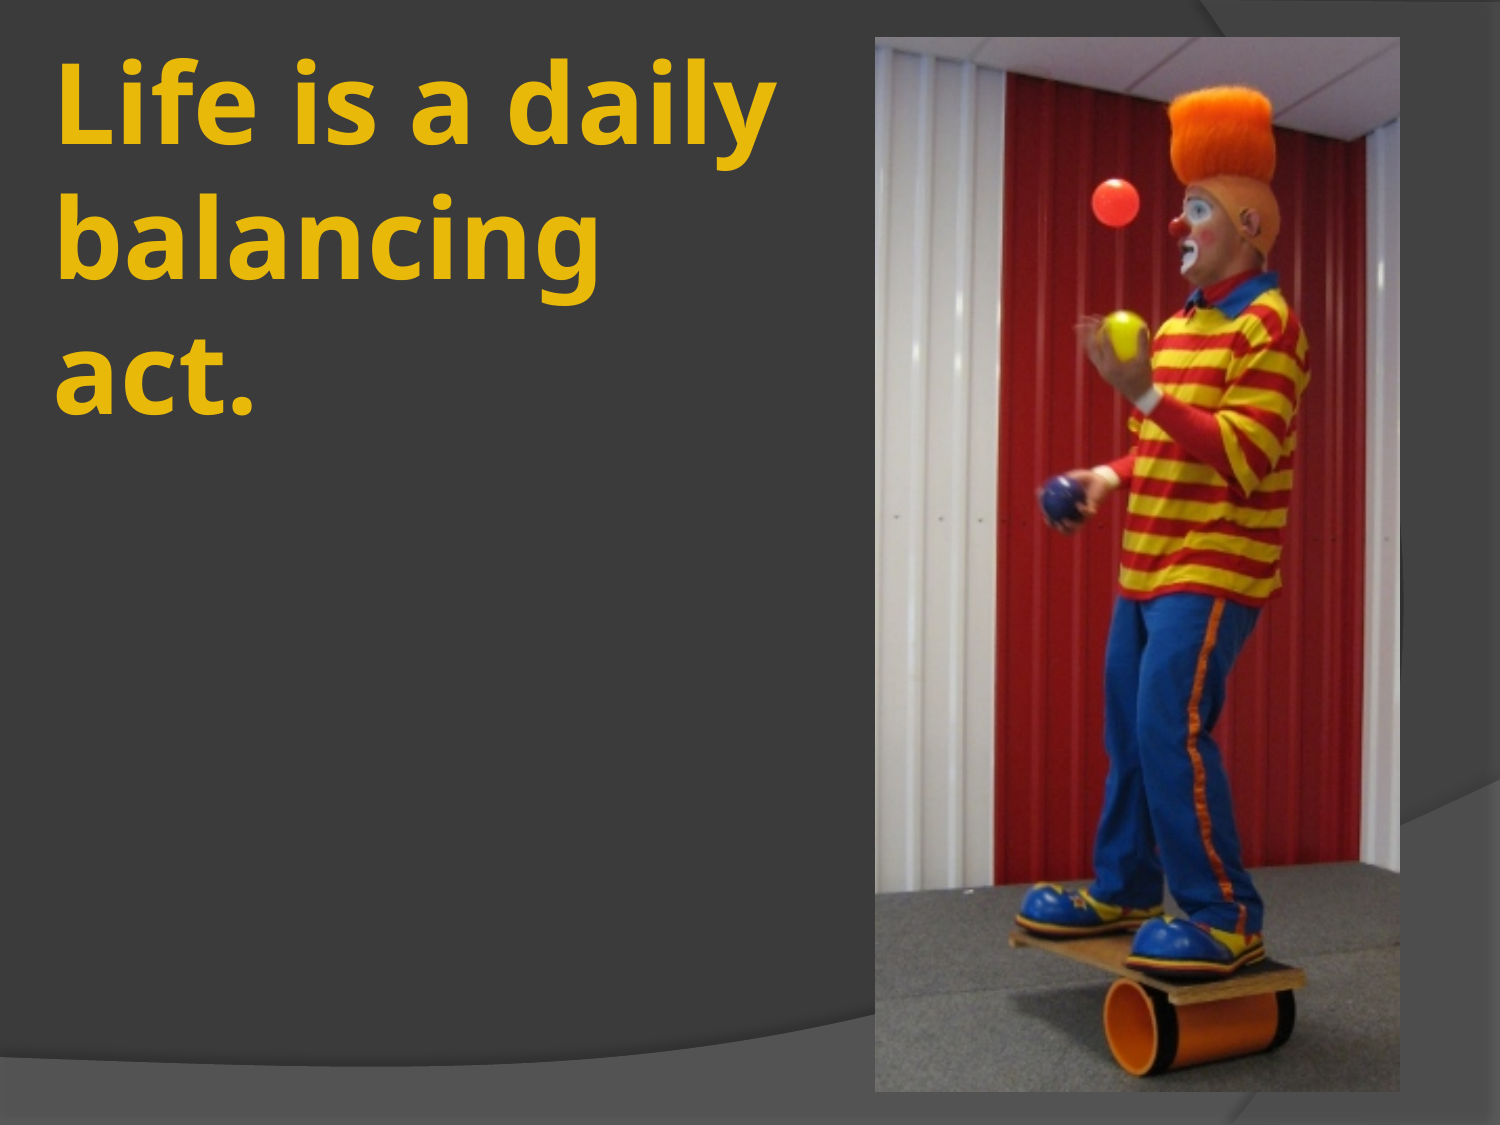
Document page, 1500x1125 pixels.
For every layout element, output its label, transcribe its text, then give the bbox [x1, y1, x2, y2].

text_box Life is a daily balancing act. [37, 24, 838, 445]
picture [874, 36, 1401, 1092]
